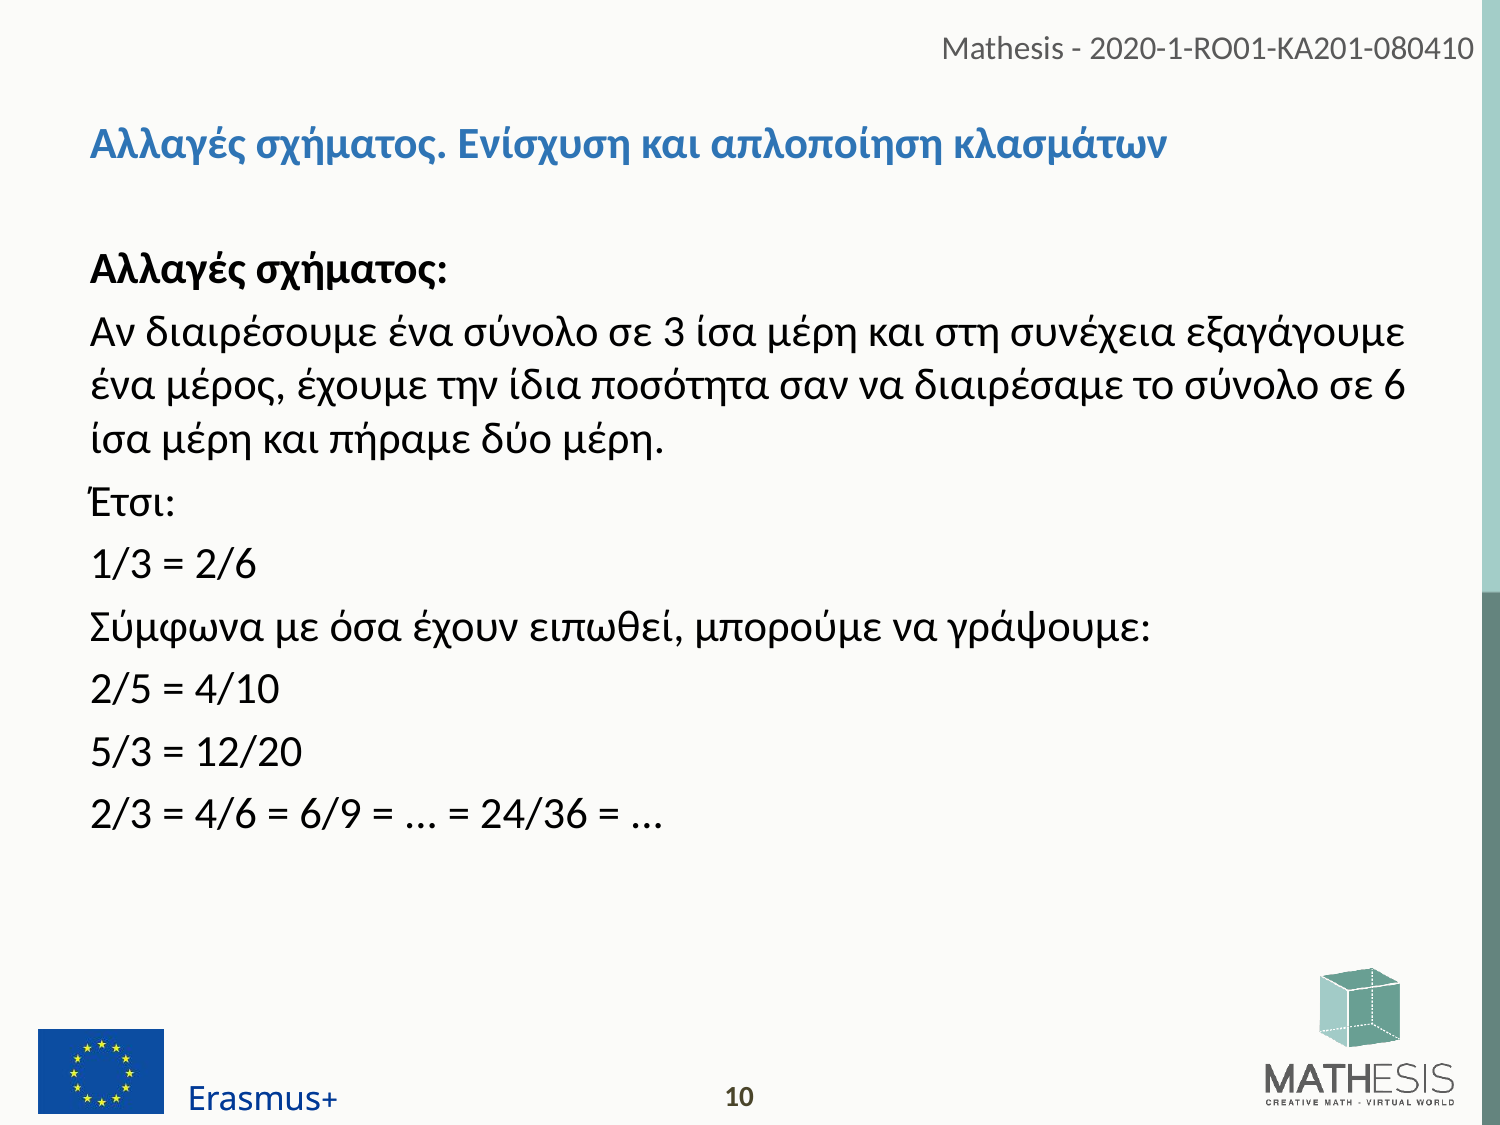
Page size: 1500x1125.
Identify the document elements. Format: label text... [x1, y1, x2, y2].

list Αλλαγές σχήματος. Ενίσχυση και απλοποίηση κλασμάτων Αλλαγές σχήματος: Αν διαιρέσουμε ένα σύνολο σε 3 ίσα μέρη και στη συνέχεια εξαγάγουμε ένα μέρος, έχουμε την ίδια ποσότητα σαν να διαιρέσαμε το σύνολο σε 6 ίσα μέρη και πήραμε δύο μέρη. Έτσι: 1/3 = 2/6 Σύμφωνα με όσα έχουν ειπωθεί, μπορούμε να γράψουμε: 2/5 = 4/10 5/3 = 12/20 2/3 = 4/6 = 6/9 = ... = 24/36 = ... [75, 106, 1425, 849]
picture [38, 1029, 164, 1114]
